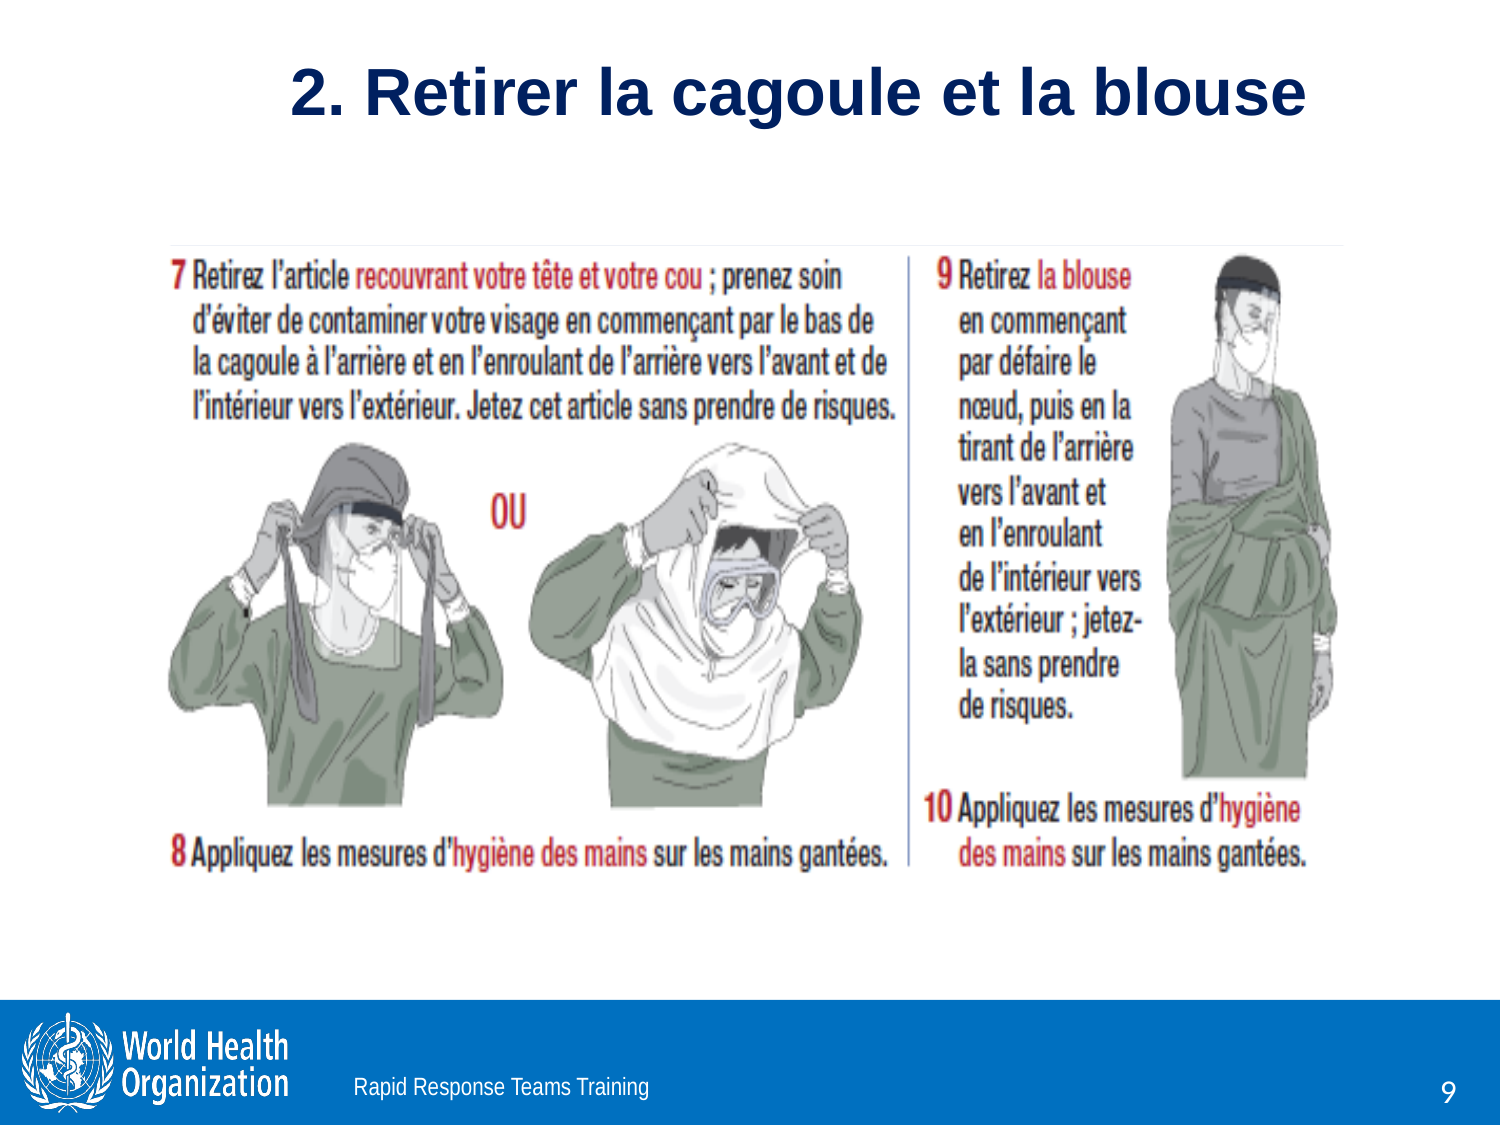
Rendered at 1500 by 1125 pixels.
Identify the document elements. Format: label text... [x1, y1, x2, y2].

title 2. Retirer la cagoule et la blouse [124, 0, 1475, 183]
picture [21, 1012, 288, 1113]
picture [153, 245, 1347, 880]
